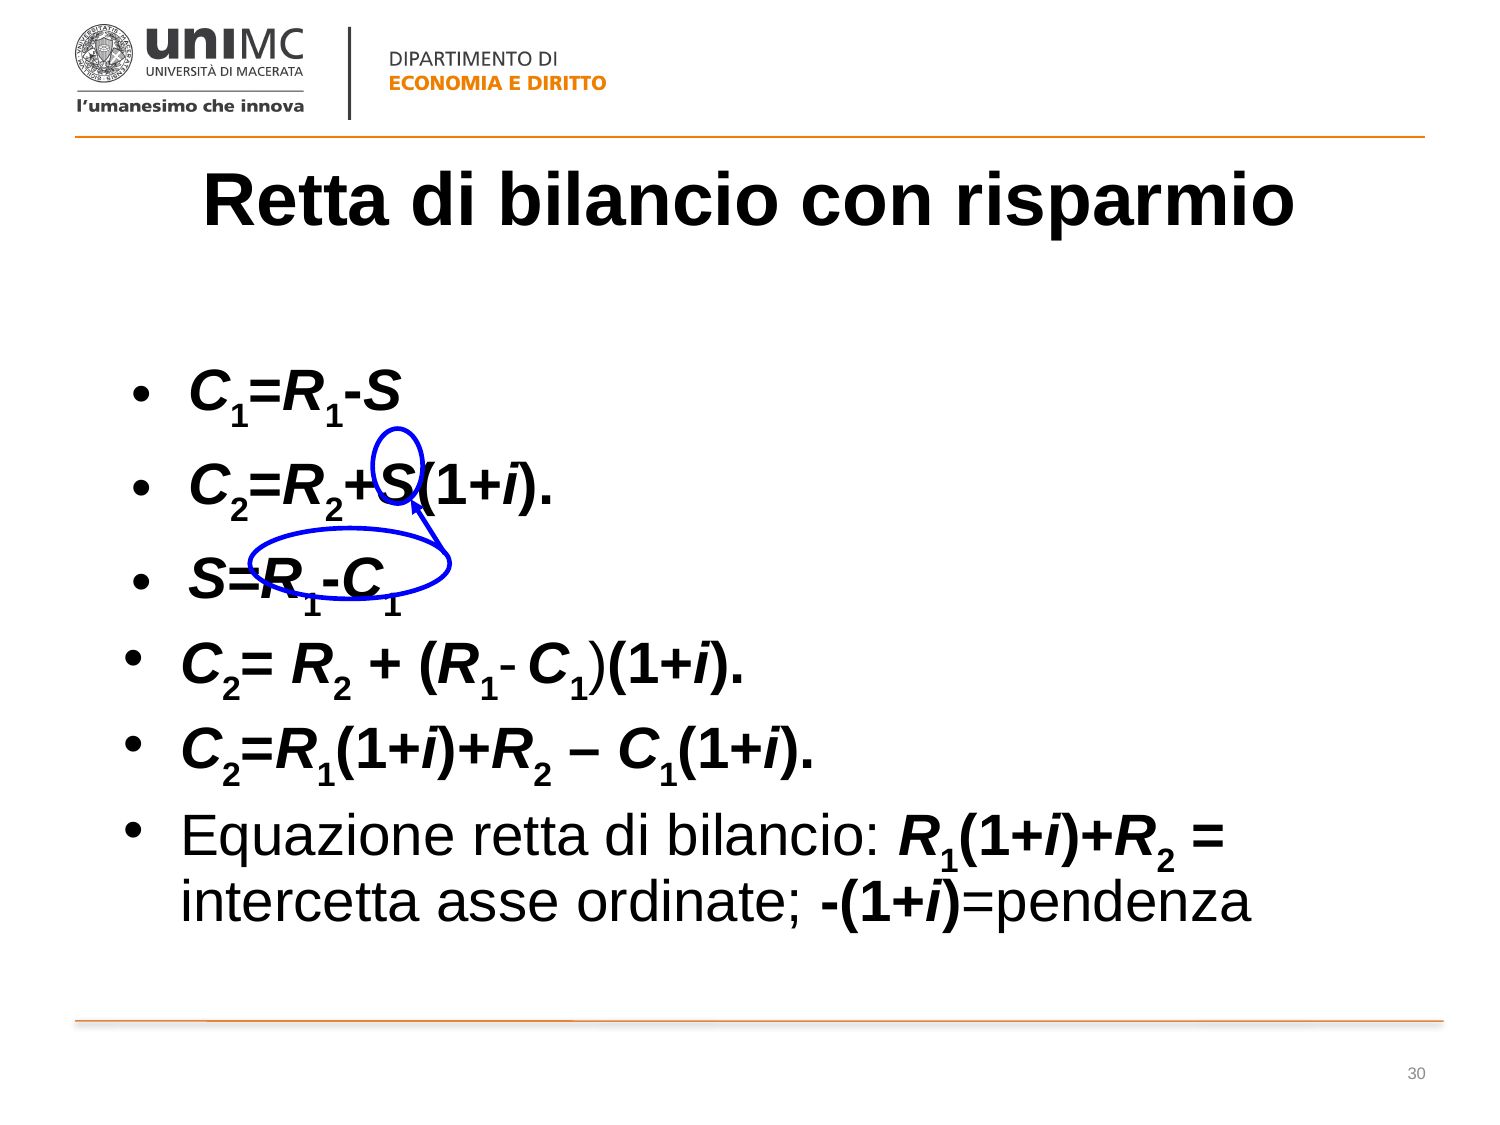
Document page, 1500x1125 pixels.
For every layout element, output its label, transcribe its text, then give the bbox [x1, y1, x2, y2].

slide_number 30 [1091, 1042, 1442, 1103]
list C2= R2 + (R1- C1)(1+i). C2=R1(1+i)+R2 – C1(1+i). Equazione retta di bilancio: R1(1+i)+R2 = intercetta asse ordinate; -(1+i)=pendenza [108, 617, 1362, 933]
picture [75, 24, 1425, 138]
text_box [249, 428, 450, 600]
list C1=R1-S C2=R2+S(1+i). S=R1-C1 [116, 344, 1351, 617]
title Retta di bilancio con risparmio [75, 149, 1425, 241]
